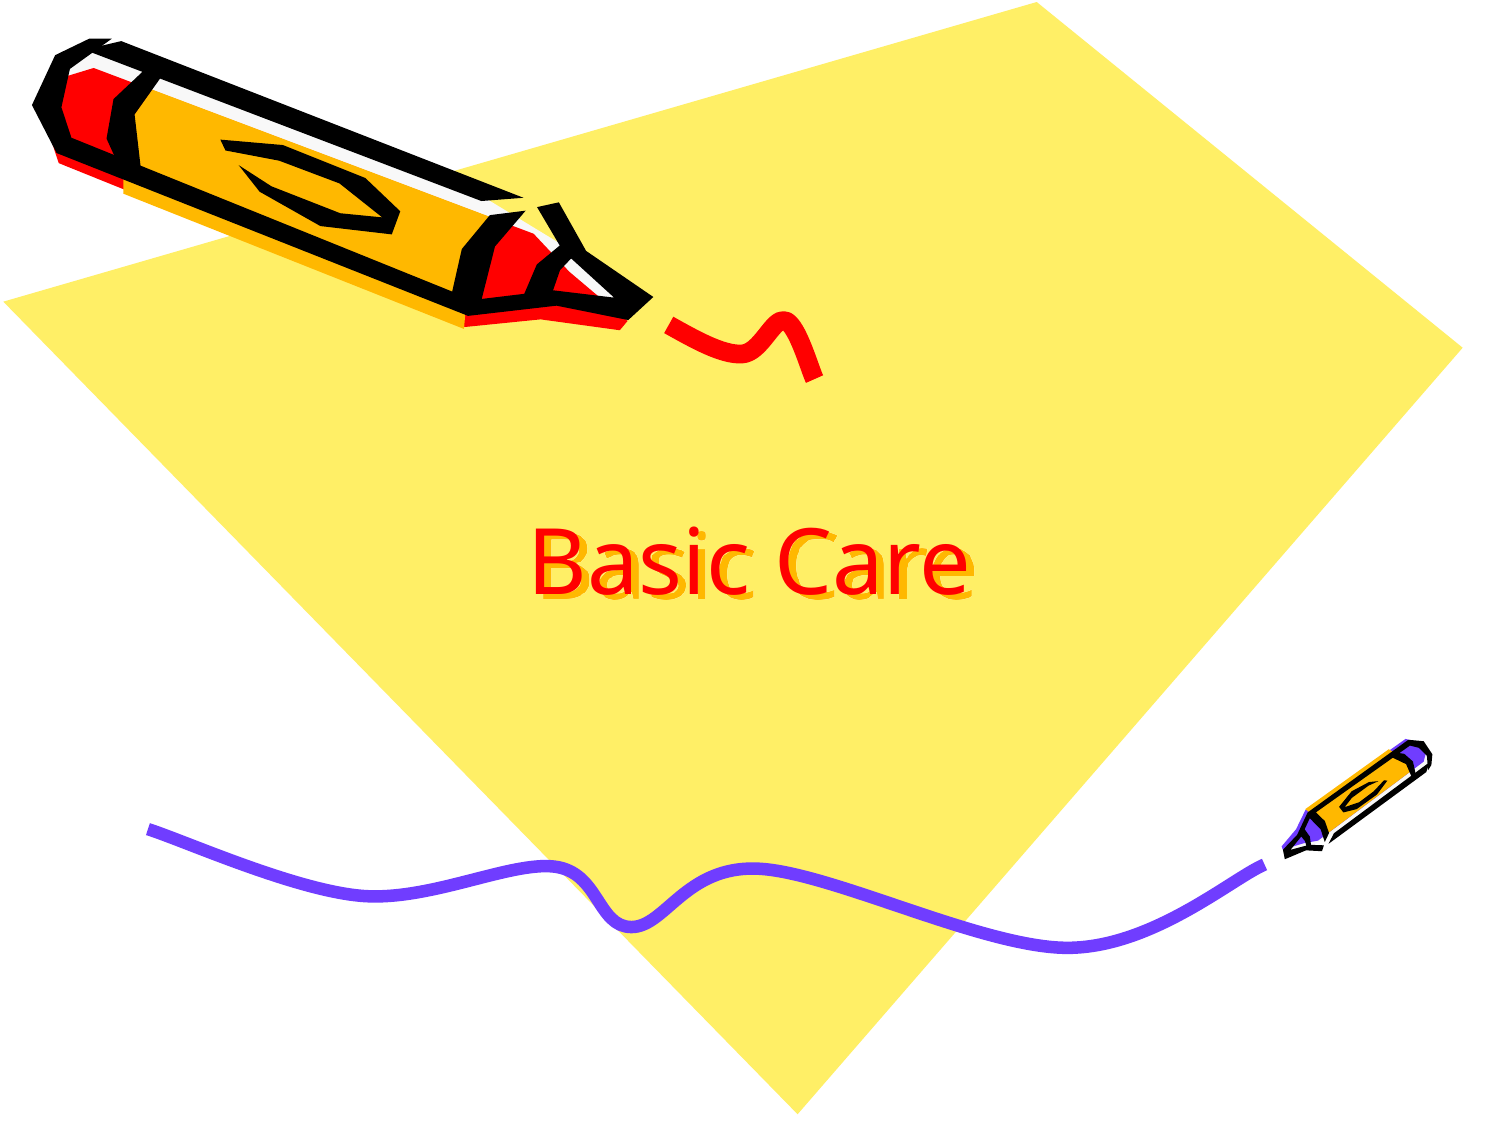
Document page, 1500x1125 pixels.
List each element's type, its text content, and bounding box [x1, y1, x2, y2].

title Basic Care [224, 247, 1276, 622]
